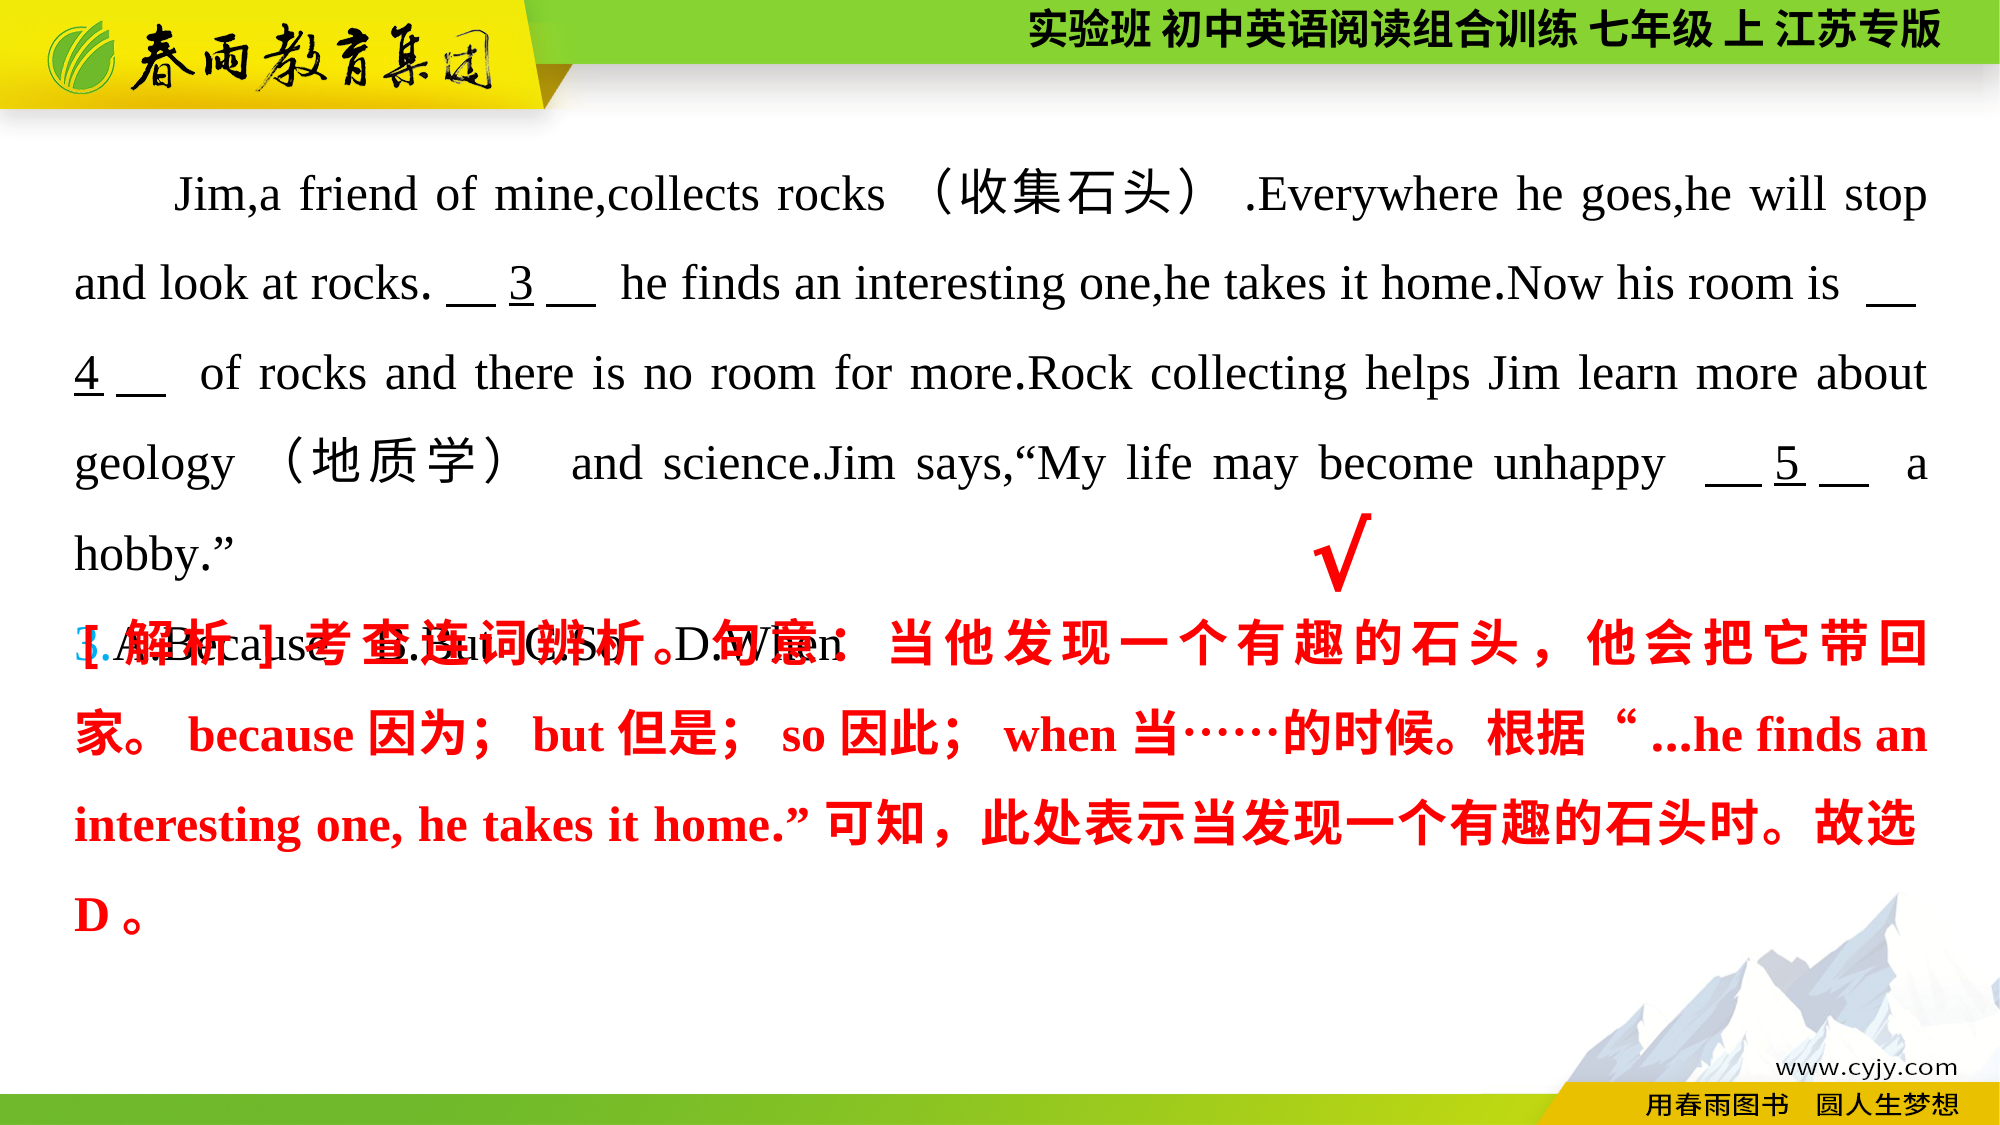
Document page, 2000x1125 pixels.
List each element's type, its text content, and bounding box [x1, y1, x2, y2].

list Jim,a friend of mine,collects rocks（收集石头）.Everywhere he goes,he will stop and look at rocks. 3 he finds an interesting one,he takes it home.Now his room is 4 of rocks and there is no room for more.Rock collecting helps Jim learn more about geology（地质学） and science.Jim says,“My life may become unhappy 5 a hobby.” 3.A.Because B.But C.So D.When [59, 122, 1944, 574]
picture [0, 0, 2000, 1125]
text_box [解析]考查连词辨析。句意：当他发现一个有趣的石头，他会把它带回家。because因为；but但是；so因此；when当……的时候。根据“...he finds an interesting one, he takes it home.”可知，此处表示当发现一个有趣的石头时。故选D。 [59, 574, 1944, 950]
